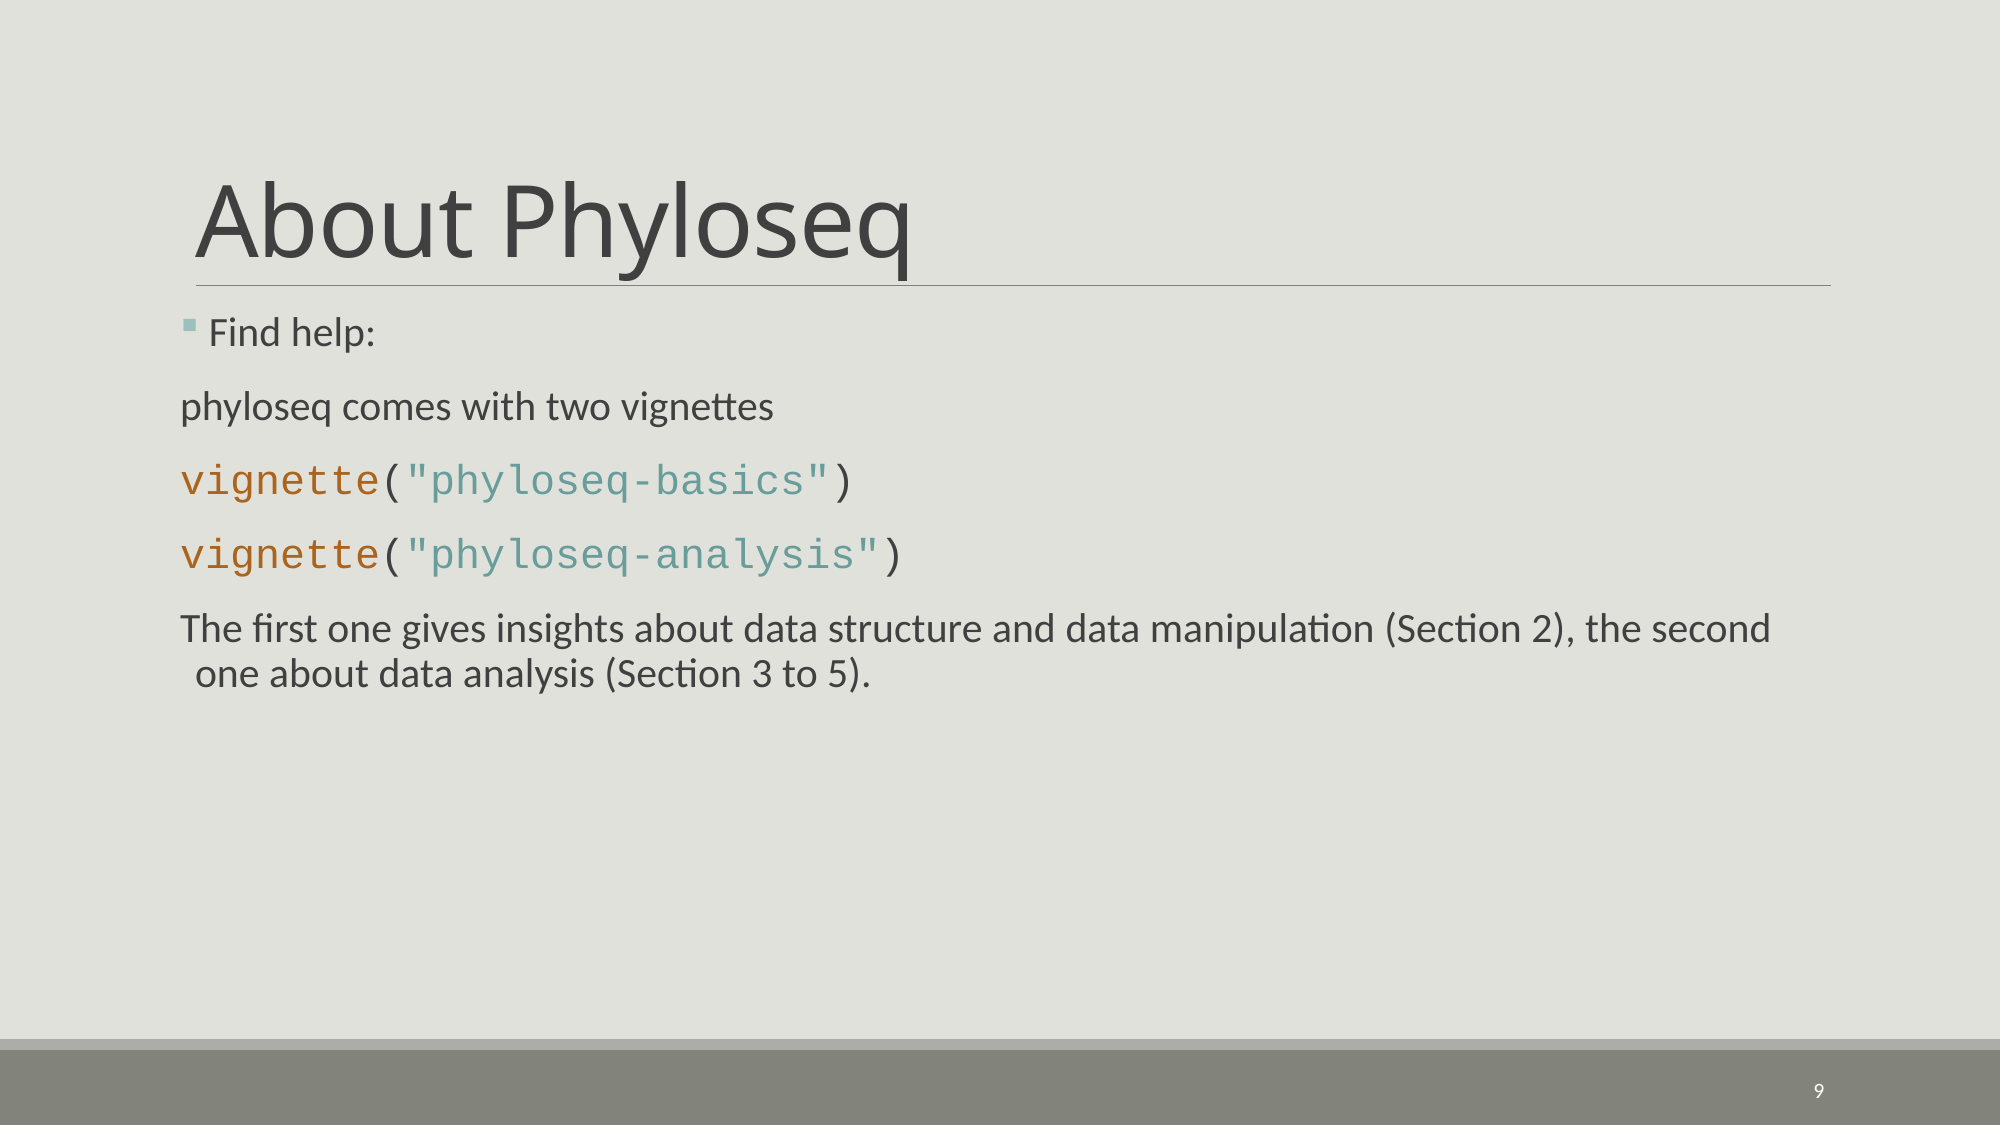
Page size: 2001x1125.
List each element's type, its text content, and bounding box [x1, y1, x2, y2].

title About Phyloseq [180, 47, 1830, 285]
list Find help: phyloseq comes with two vignettes vignette("phyloseq-basics") vignette("phyloseq-analysis") The first one gives insights about data structure and data manipulation (Section 2), the second one about data analysis (Section 3 to 5). [180, 302, 1830, 963]
slide_number 9 [1624, 1059, 1840, 1120]
